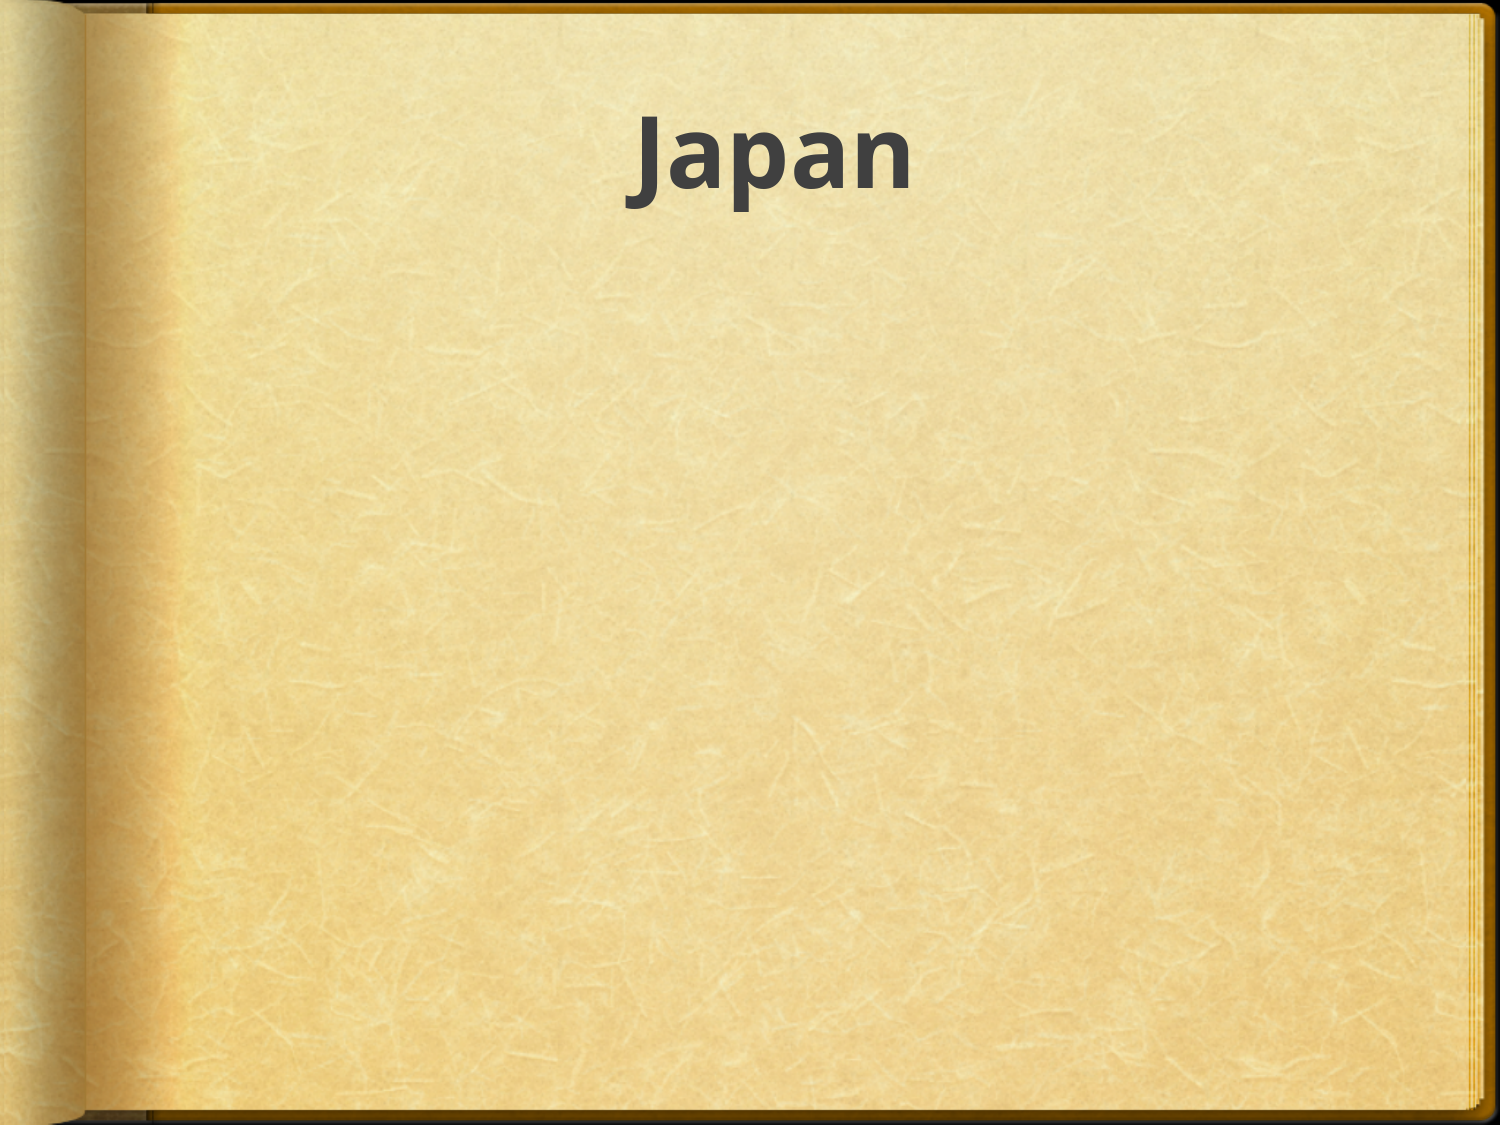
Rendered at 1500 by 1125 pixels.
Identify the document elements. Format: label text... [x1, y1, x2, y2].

title Japan [178, 45, 1372, 265]
picture [0, 0, 1500, 1125]
